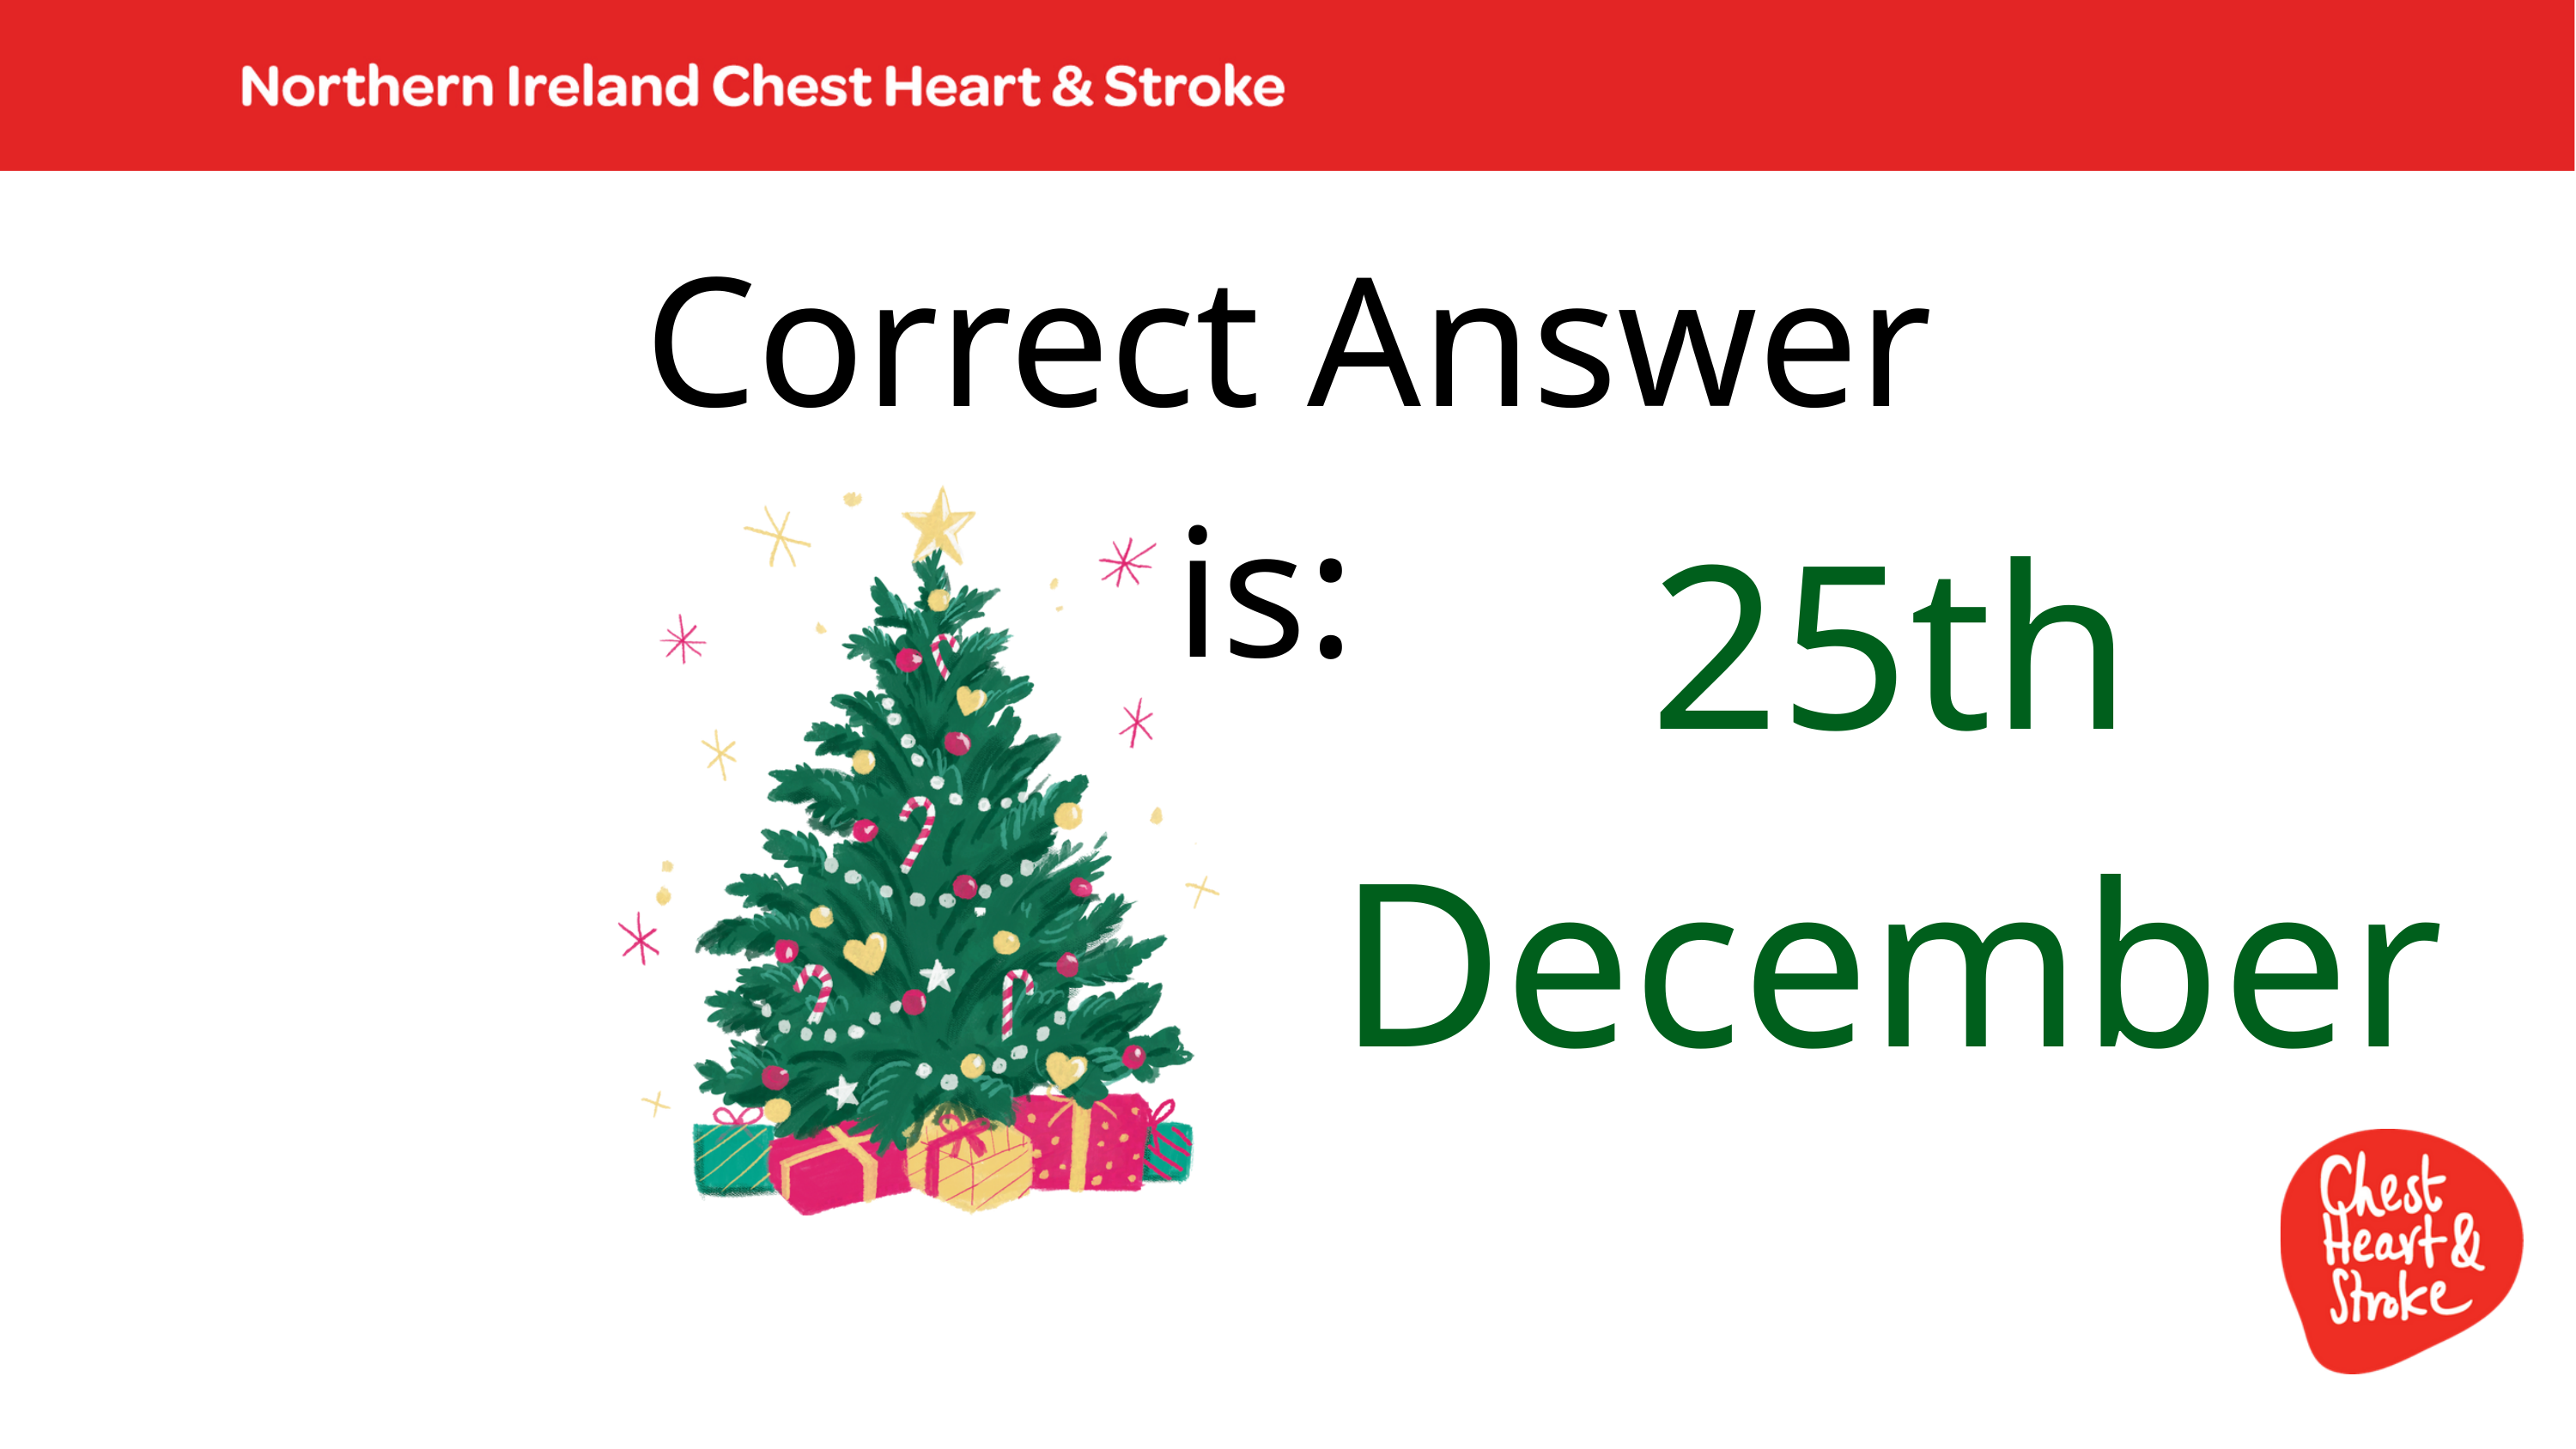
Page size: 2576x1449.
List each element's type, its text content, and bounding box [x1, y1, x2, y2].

text_box [2280, 1129, 2524, 1374]
text_box Correct Answer is: [532, 191, 2045, 693]
text_box [617, 693, 1220, 1216]
text_box [0, 0, 2575, 171]
text_box 25th December [1259, 456, 2524, 1093]
